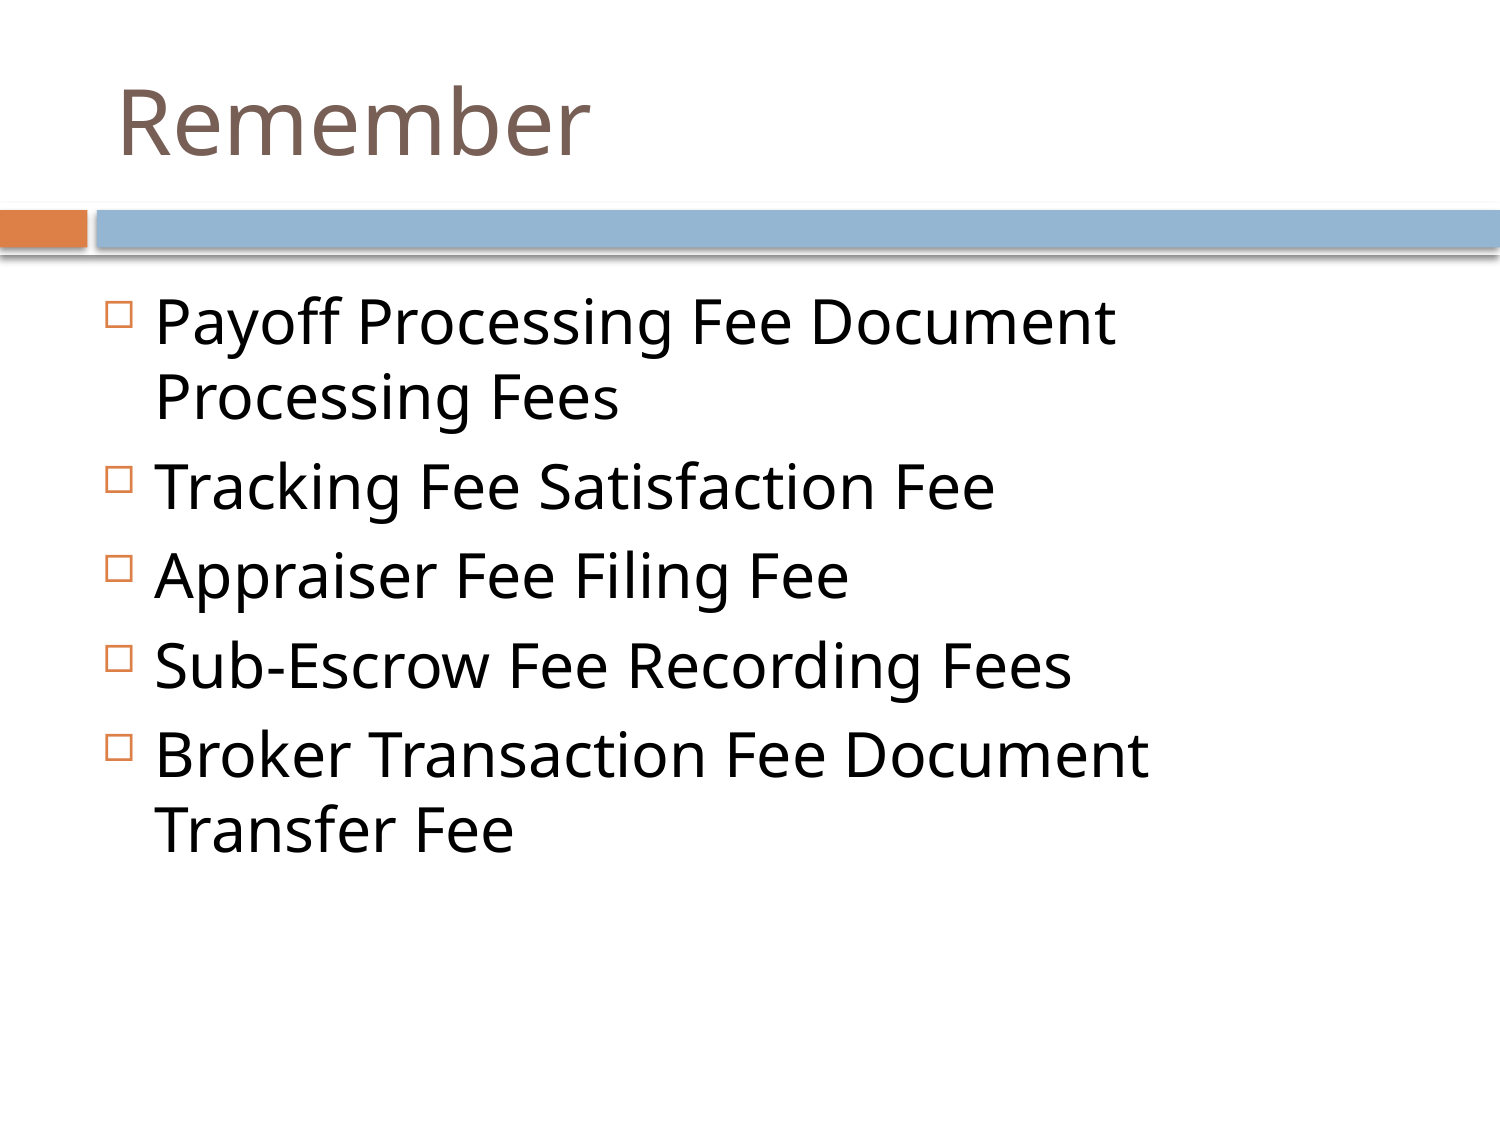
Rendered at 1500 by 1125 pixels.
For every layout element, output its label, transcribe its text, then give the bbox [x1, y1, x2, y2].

title Remember [100, 37, 1438, 200]
list Payoff Processing Fee Document Processing Fees Tracking Fee Satisfaction Fee Appraiser Fee Filing Fee Sub-Escrow Fee Recording Fees Broker Transaction Fee Document Transfer Fee [87, 275, 1425, 1013]
